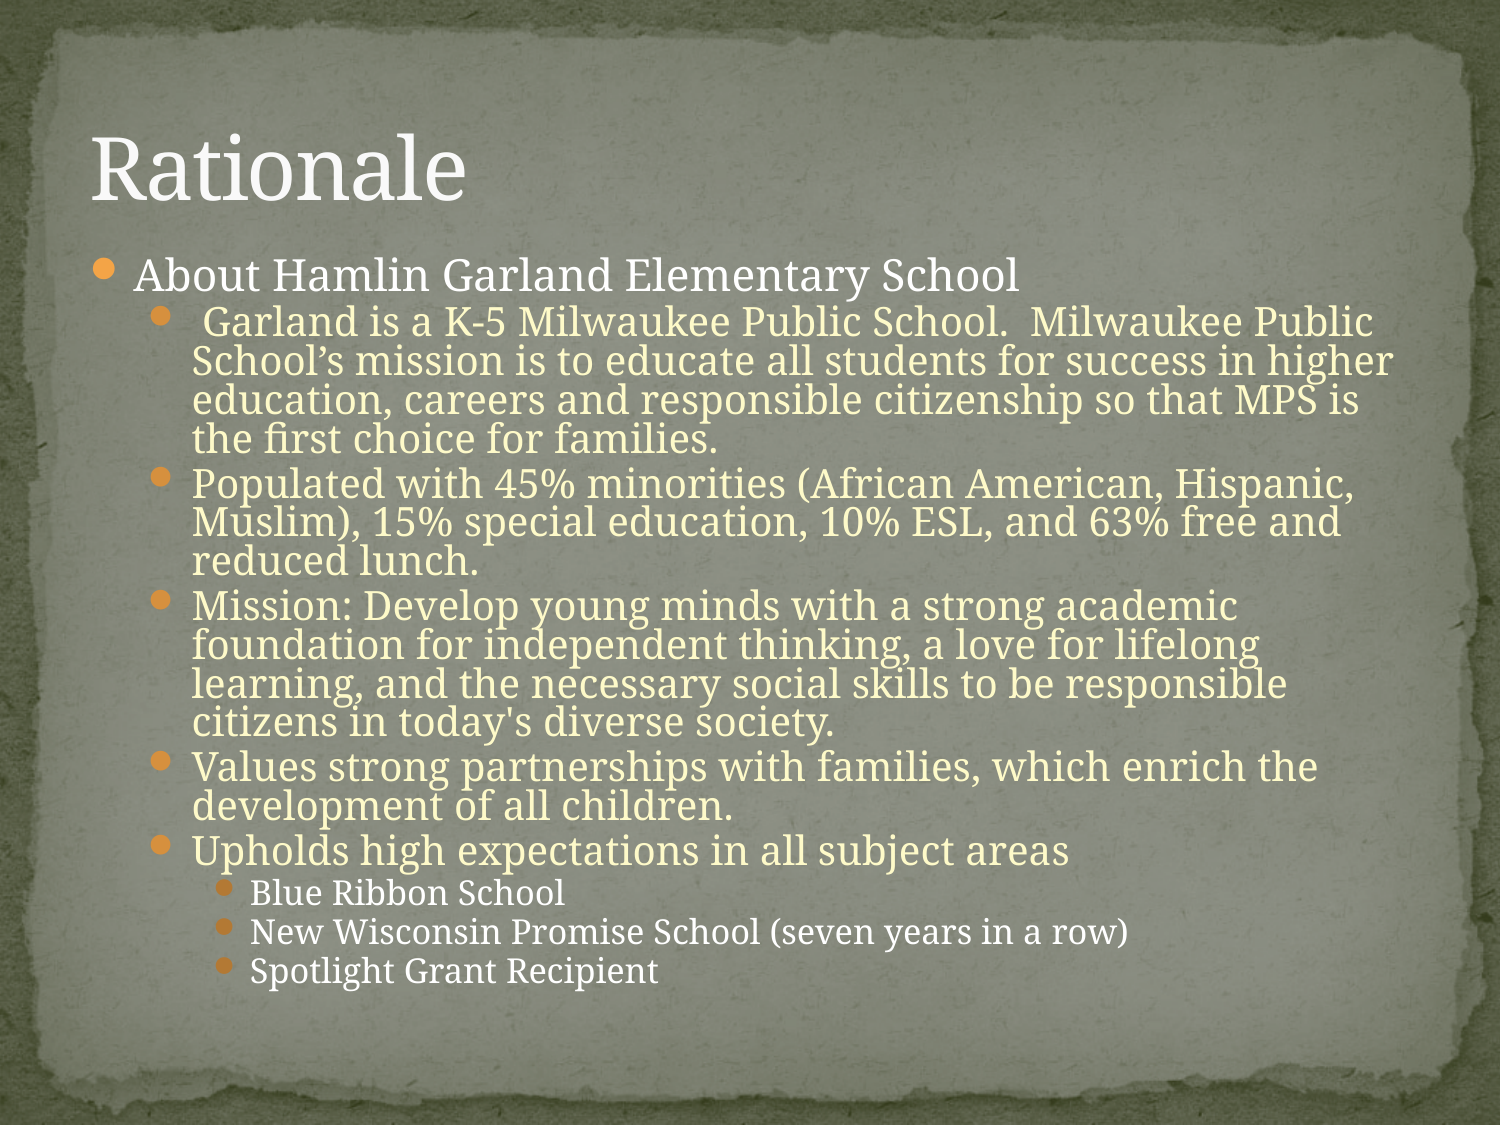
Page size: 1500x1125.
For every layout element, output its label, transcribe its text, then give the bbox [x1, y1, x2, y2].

list About Hamlin Garland Elementary School Garland is a K-5 Milwaukee Public School. Milwaukee Public School’s mission is to educate all students for success in higher education, careers and responsible citizenship so that MPS is the first choice for families. Populated with 45% minorities (African American, Hispanic, Muslim), 15% special education, 10% ESL, and 63% free and reduced lunch. Mission: Develop young minds with a strong academic foundation for independent thinking, a love for lifelong learning, and the necessary social skills to be responsible citizens in today's diverse society. Values strong partnerships with families, which enrich the development of all children. Upholds high expectations in all subject areas Blue Ribbon School New Wisconsin Promise School (seven years in a row) Spotlight Grant Recipient [75, 249, 1425, 1000]
title Rationale [74, 24, 1425, 225]
